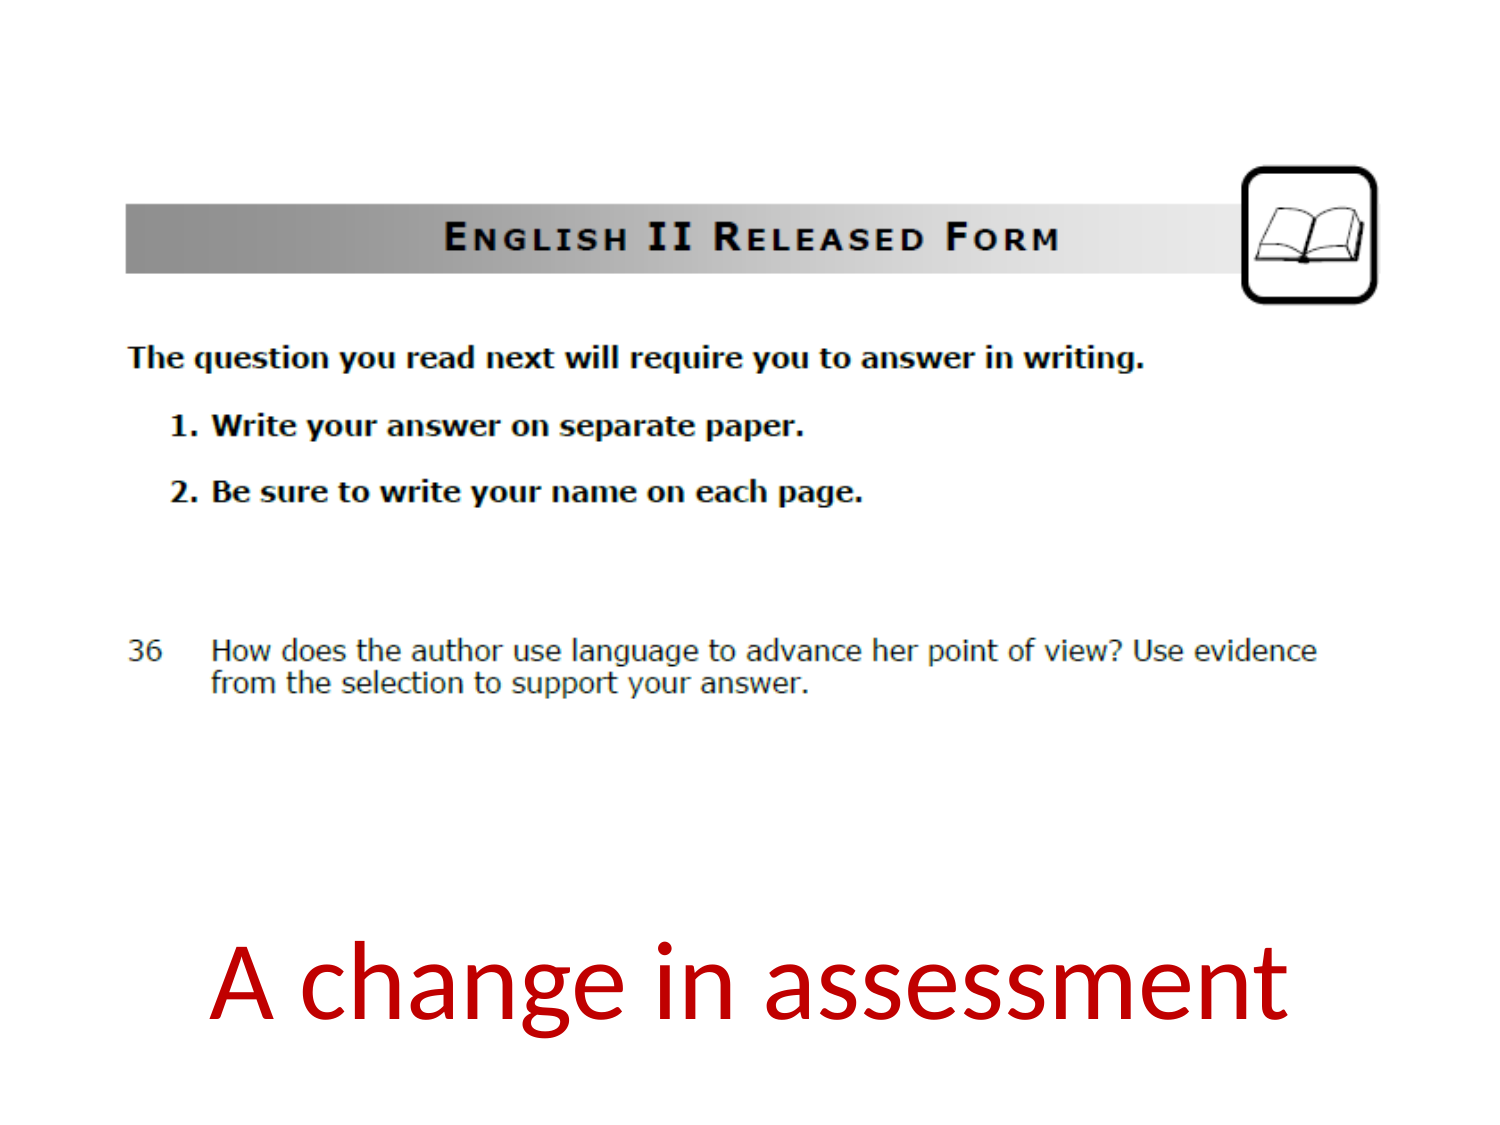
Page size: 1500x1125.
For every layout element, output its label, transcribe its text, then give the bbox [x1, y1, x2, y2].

text_box A change in assessment [137, 899, 1363, 1050]
picture [53, 149, 1447, 841]
